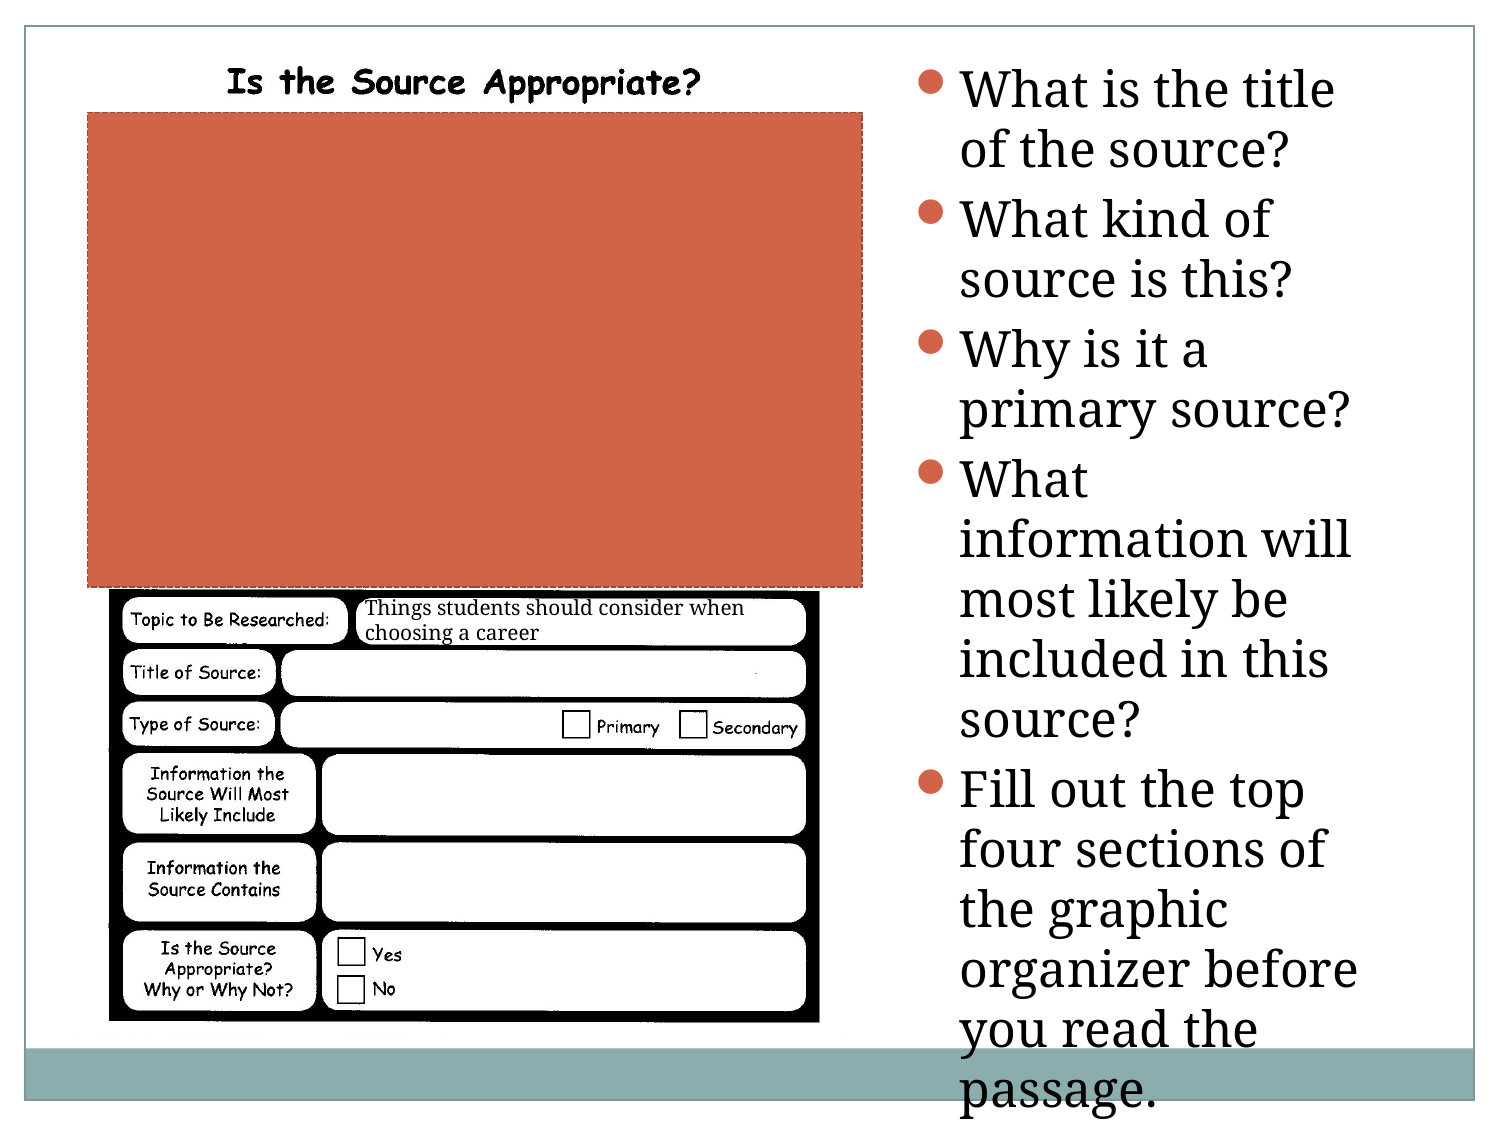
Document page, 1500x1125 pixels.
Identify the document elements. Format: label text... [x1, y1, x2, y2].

text_box [856, 112, 863, 588]
picture [62, 49, 851, 1038]
text_box What is the title of the source? What kind of source is this? Why is it a primary source? What information will most likely be included in this source? Fill out the top four sections of the graphic organizer before you read the passage. [900, 50, 1400, 818]
